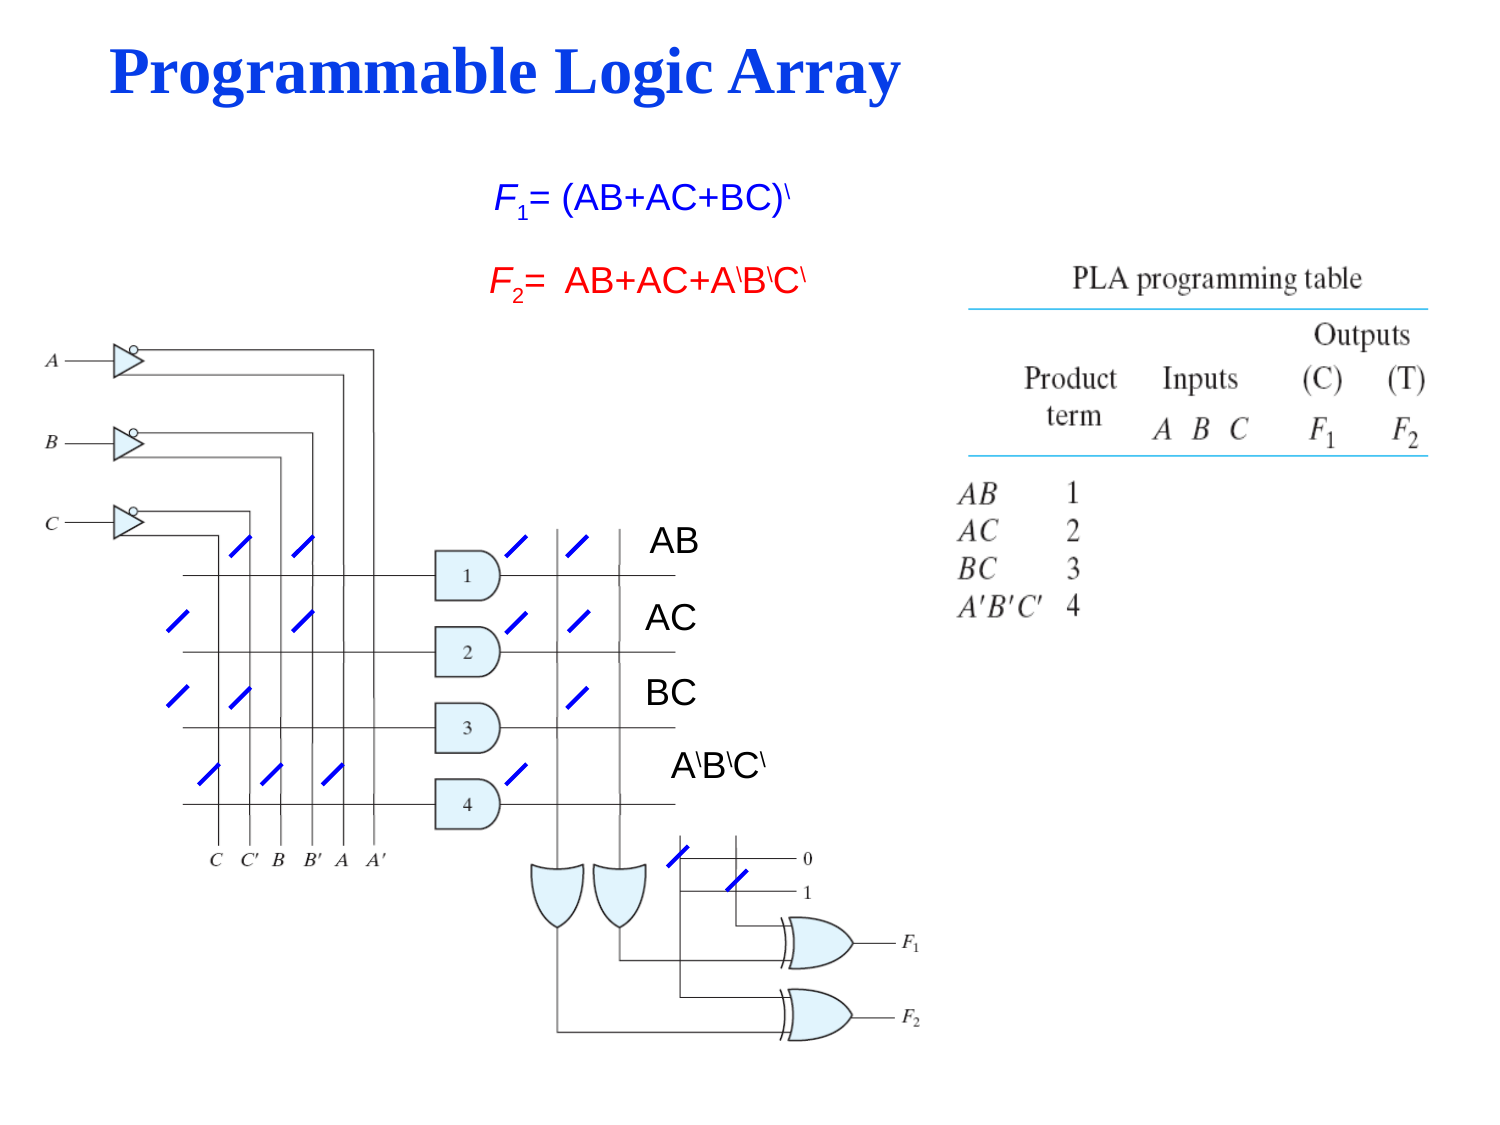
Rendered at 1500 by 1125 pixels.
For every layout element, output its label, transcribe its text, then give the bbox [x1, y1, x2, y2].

picture [944, 255, 1448, 659]
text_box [40, 337, 928, 1045]
text_box F1= (AB+AC+BC)\ [479, 166, 806, 228]
text_box F2= AB+AC+A\B\C\ [474, 249, 821, 311]
text_box Programmable Logic Array [94, 31, 1075, 109]
